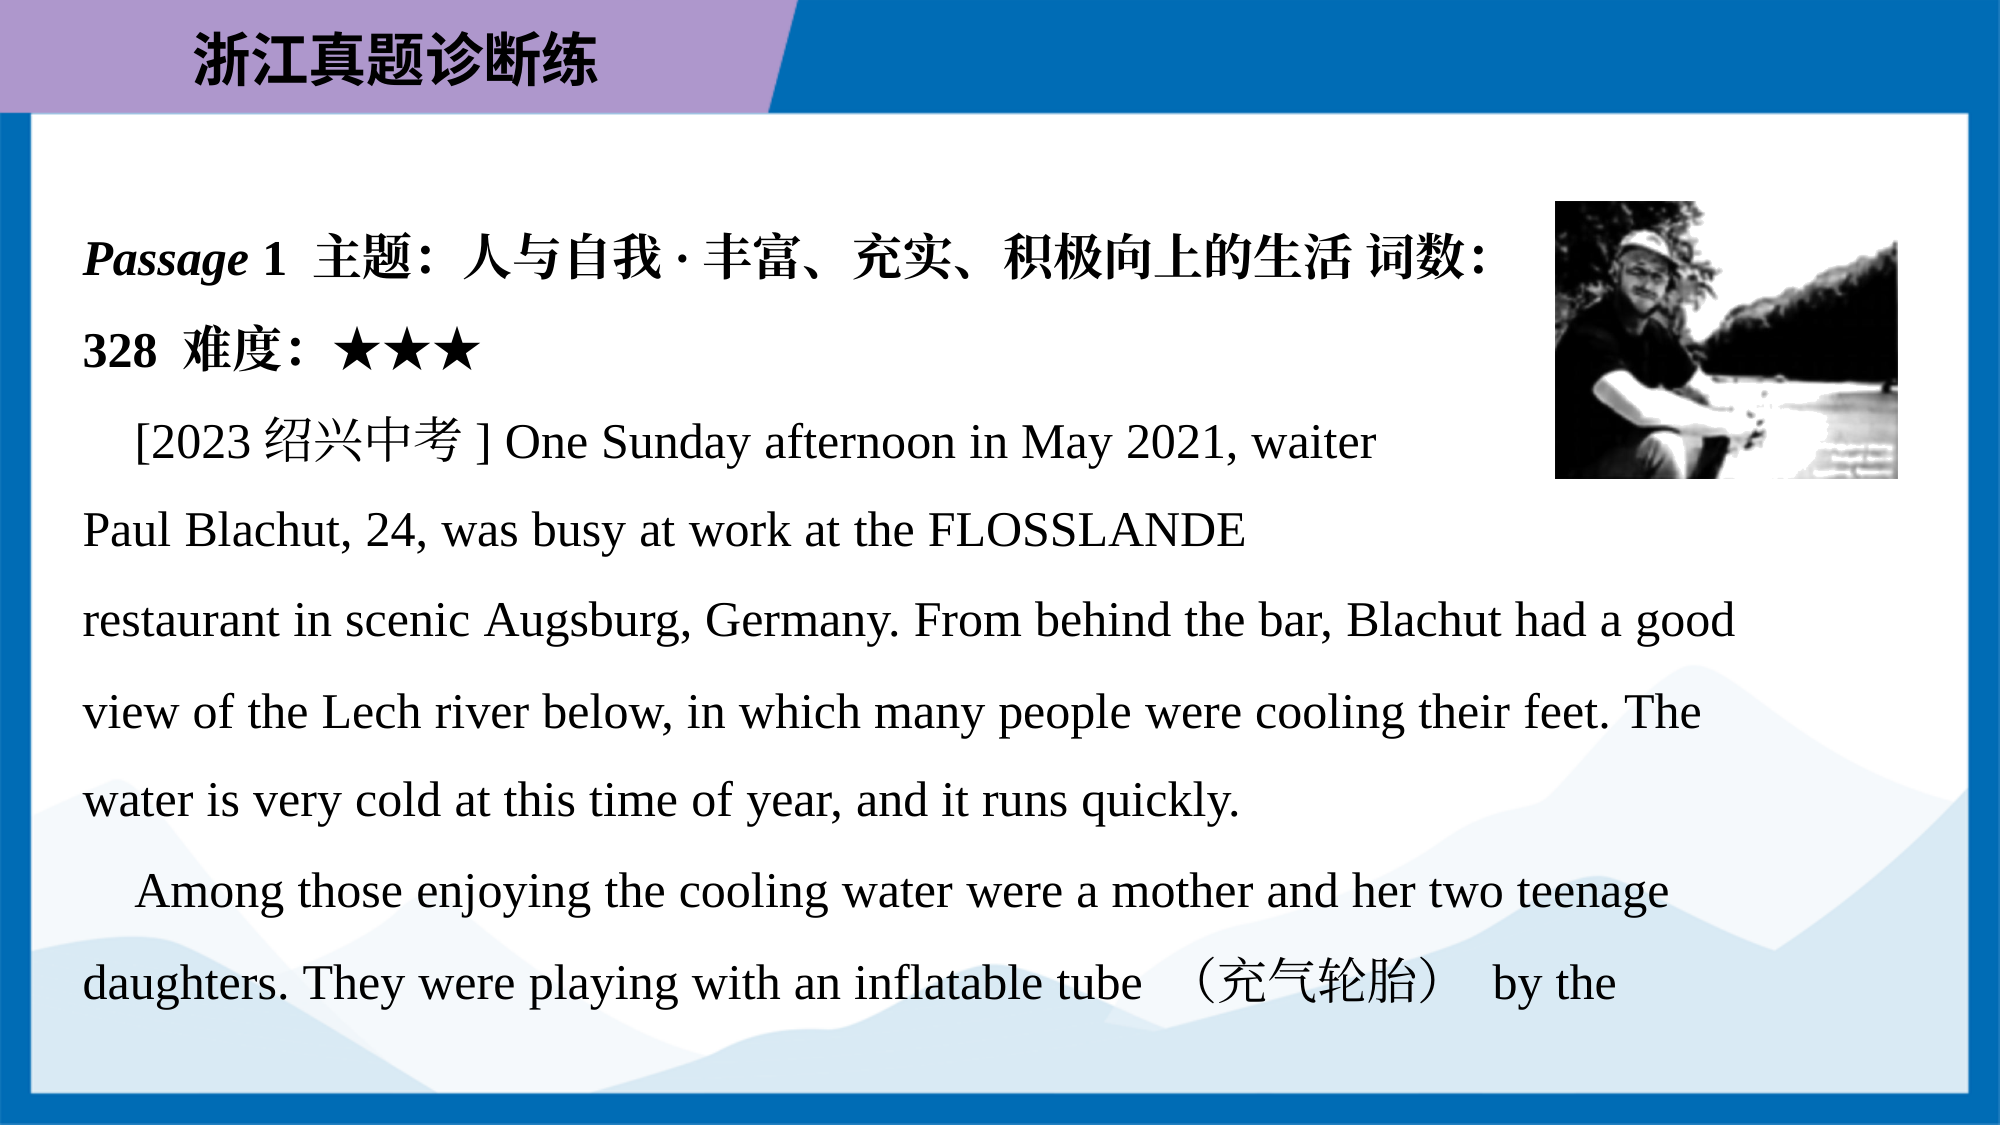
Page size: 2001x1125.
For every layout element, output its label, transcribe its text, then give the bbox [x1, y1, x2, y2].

text_box Among those enjoying the cooling water were a mother and her two teenage daughters. They were playing with an inflatable tube （充气轮胎） by the [82, 825, 1917, 1010]
picture [0, 0, 2000, 1125]
text_box restaurant in scenic Augsburg, Germany. From behind the bar, Blachut had a good view of the Lech river below, in which many people were cooling their feet. The water is very cold at this time of year, and it runs quickly. [82, 555, 1918, 817]
text_box Passage 1 主题：人与自我·丰富、充实、积极向上的生活 词数： 328 难度：★★★ [2023绍兴中考] One Sunday afternoon in May 2021, waiter Paul Blachut, 24, was busy at work at the FLOSSLANDE [82, 193, 1554, 547]
